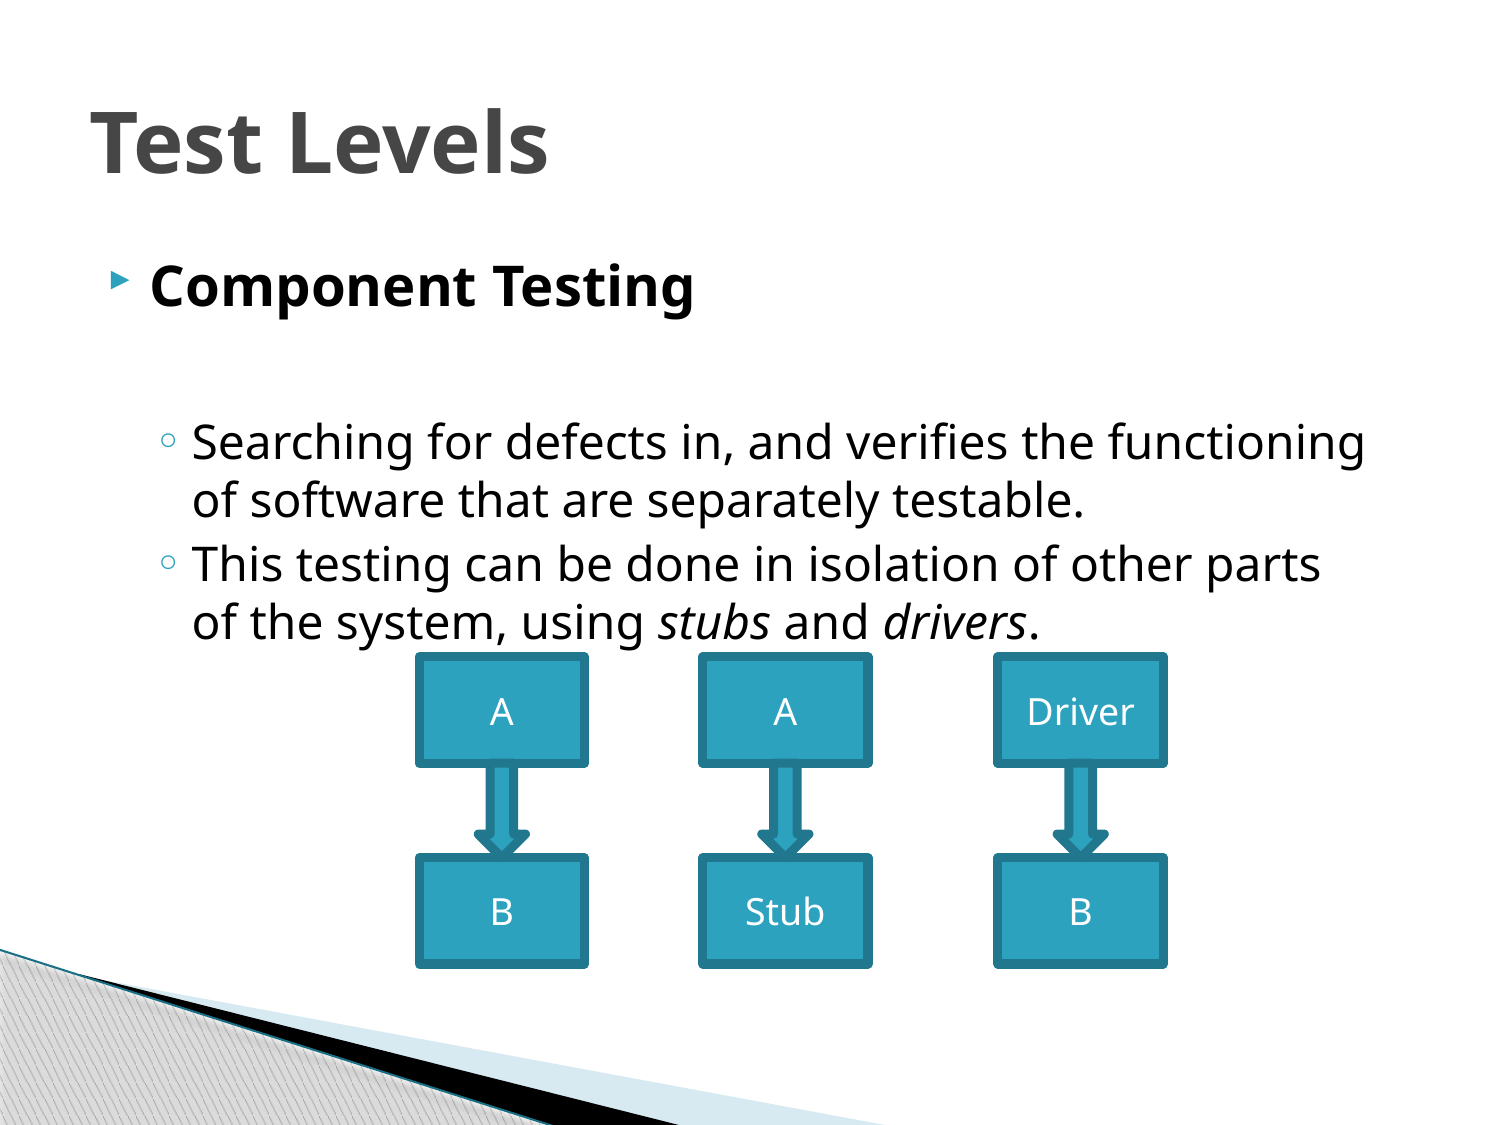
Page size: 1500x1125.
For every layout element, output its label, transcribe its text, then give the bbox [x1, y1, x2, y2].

text_box B [415, 853, 589, 969]
text_box [473, 758, 530, 863]
text_box A [415, 652, 589, 768]
text_box B [993, 853, 1168, 969]
text_box [757, 758, 814, 863]
title Test Levels [75, 45, 1425, 233]
text_box Stub [698, 853, 873, 969]
list Component Testing Searching for defects in, and verifies the functioning of software that are separately testable. This testing can be done in isolation of other parts of the system, using stubs and drivers. [75, 243, 1388, 1012]
text_box [1052, 758, 1109, 863]
text_box A [698, 652, 873, 768]
text_box Driver [993, 652, 1168, 768]
